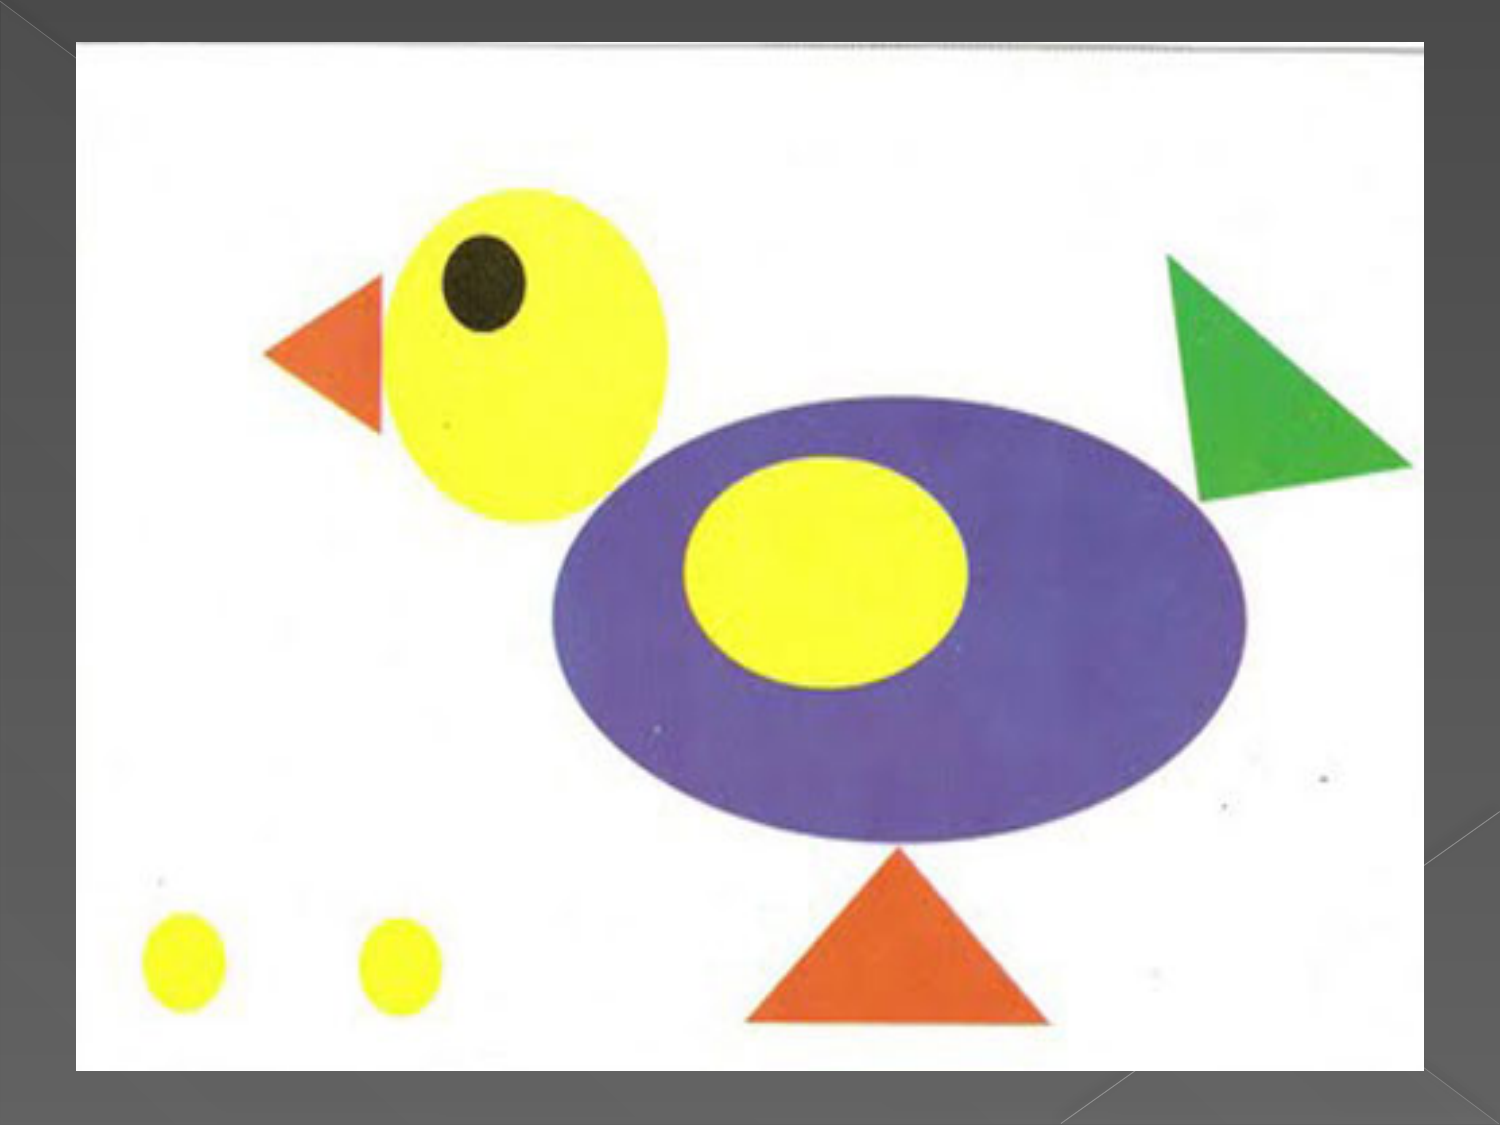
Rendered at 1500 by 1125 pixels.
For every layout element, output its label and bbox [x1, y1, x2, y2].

list [76, 42, 1424, 1071]
